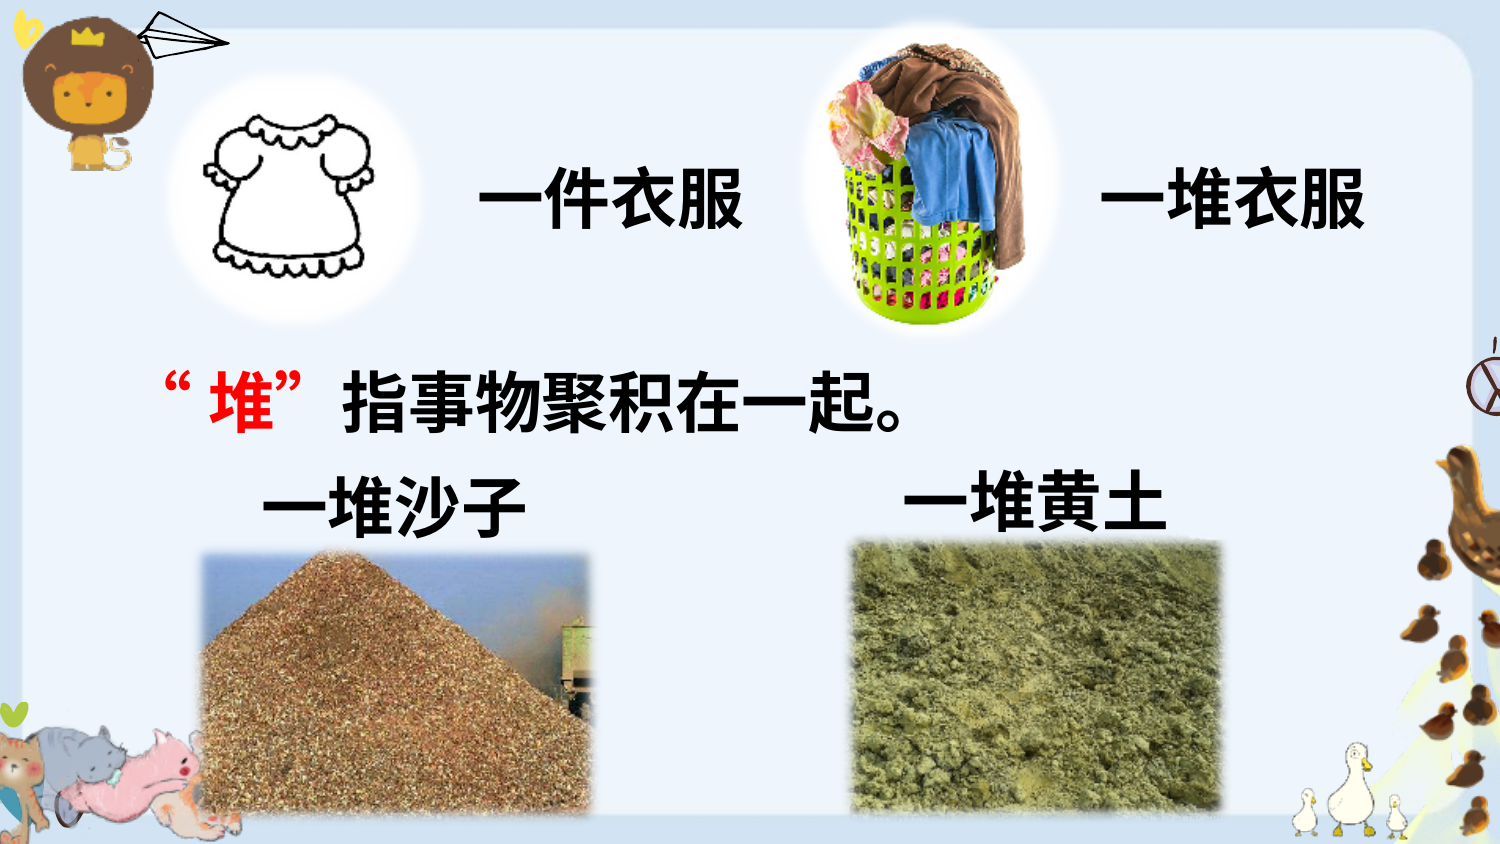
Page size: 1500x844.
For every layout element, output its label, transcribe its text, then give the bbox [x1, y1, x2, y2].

picture [1493, 396, 1500, 407]
text_box “堆”指事物聚积在一起。 [110, 353, 958, 449]
text_box 一堆衣服 [1084, 148, 1382, 244]
text_box 一件衣服 [462, 148, 760, 244]
picture [0, 0, 1500, 844]
picture [1491, 365, 1500, 380]
picture [1475, 370, 1491, 404]
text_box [188, 458, 602, 826]
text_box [839, 452, 1234, 826]
